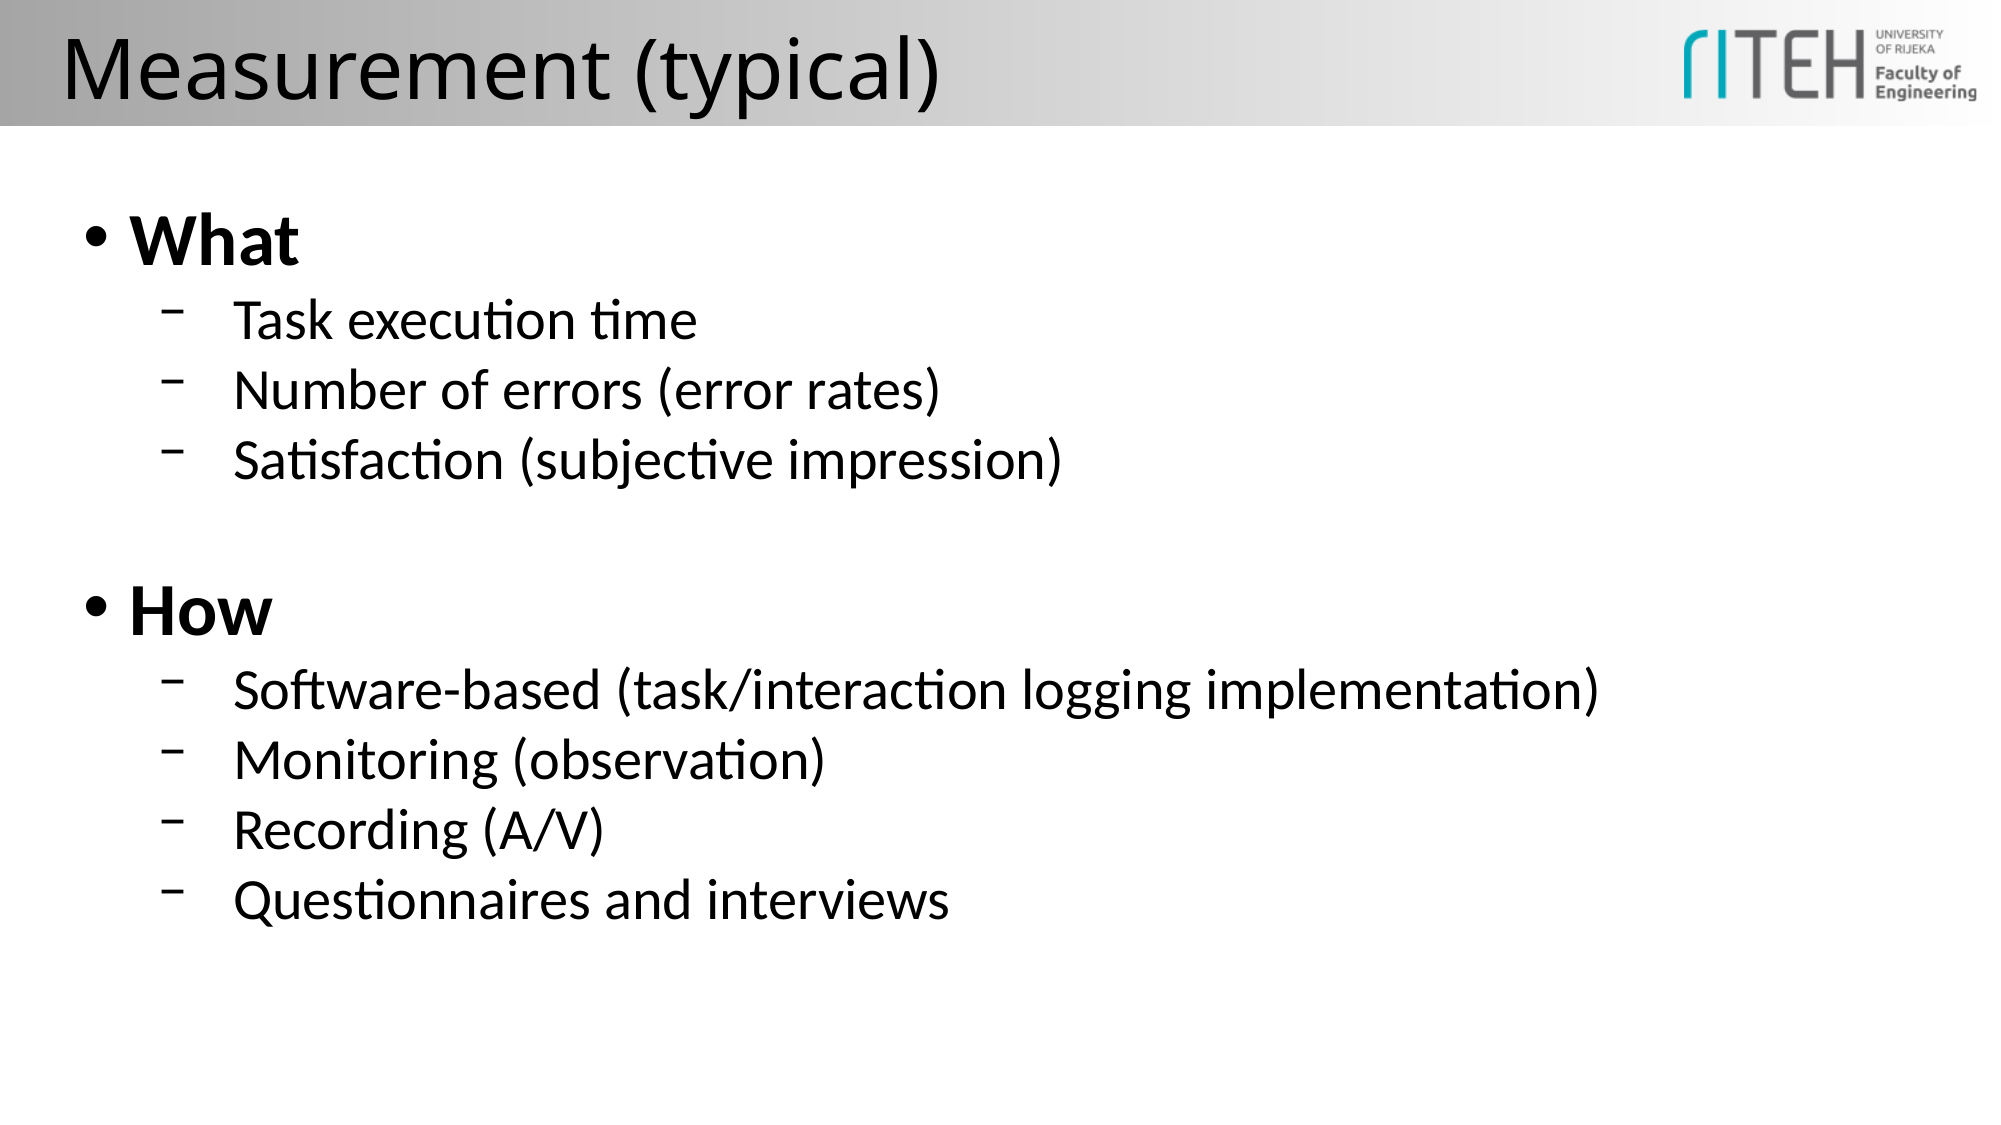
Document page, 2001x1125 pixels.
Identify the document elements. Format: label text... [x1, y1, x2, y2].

text_box What Task execution time Number of errors (error rates) Satisfaction (subjective impression) How Software-based (task/interaction logging implementation) Monitoring (observation) Recording (A/V) Questionnaires and interviews [68, 183, 1932, 939]
text_box [0, 0, 2000, 127]
title Measurement (typical) [45, 20, 1601, 126]
picture [1683, 20, 1977, 107]
